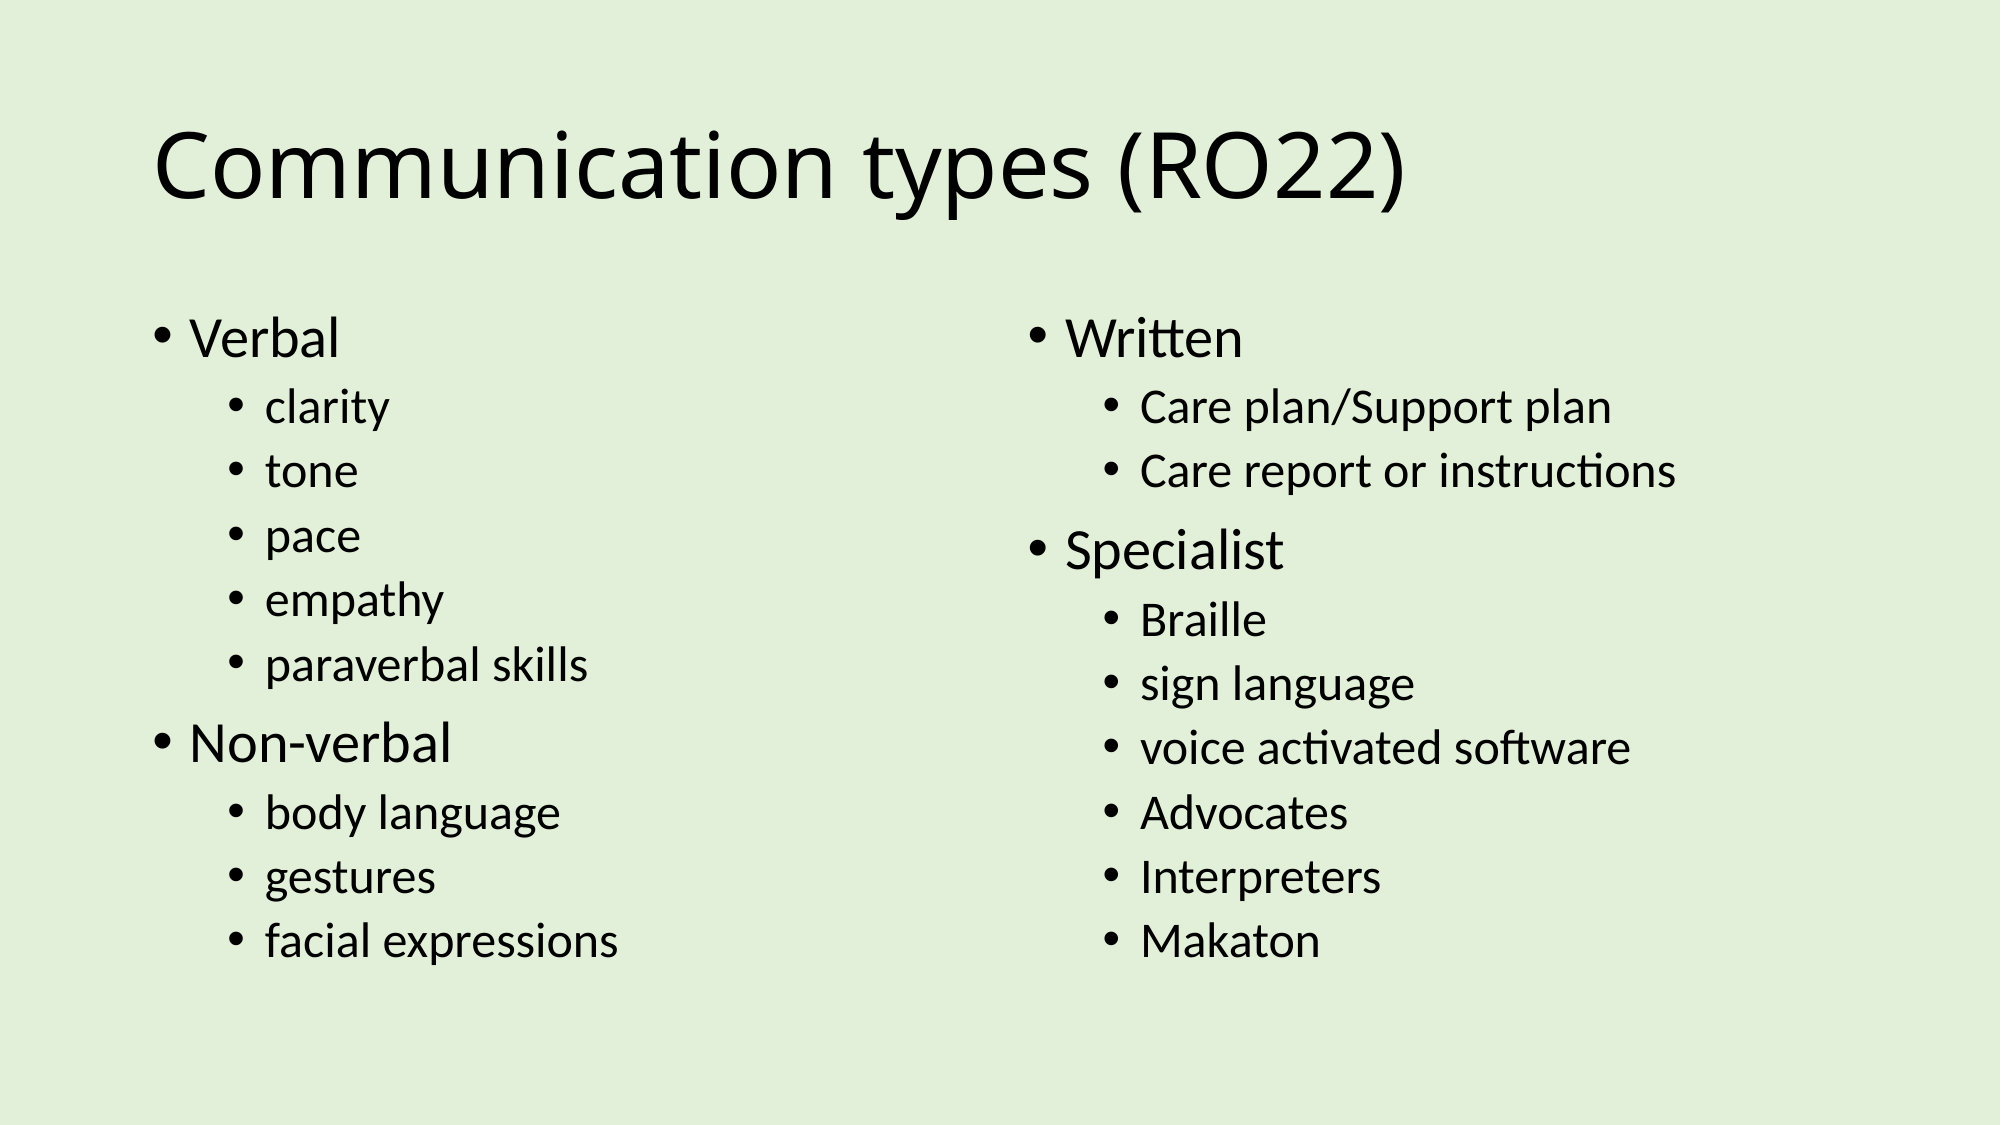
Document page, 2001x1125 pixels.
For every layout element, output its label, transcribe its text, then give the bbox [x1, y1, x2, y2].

list Written Care plan/Support plan Care report or instructions Specialist Braille sign language voice activated software Advocates Interpreters Makaton [1012, 299, 1863, 1014]
title Communication types (RO22) [137, 59, 1863, 278]
list Verbal clarity tone pace empathy paraverbal skills Non-verbal body language gestures facial expressions [137, 299, 988, 1014]
